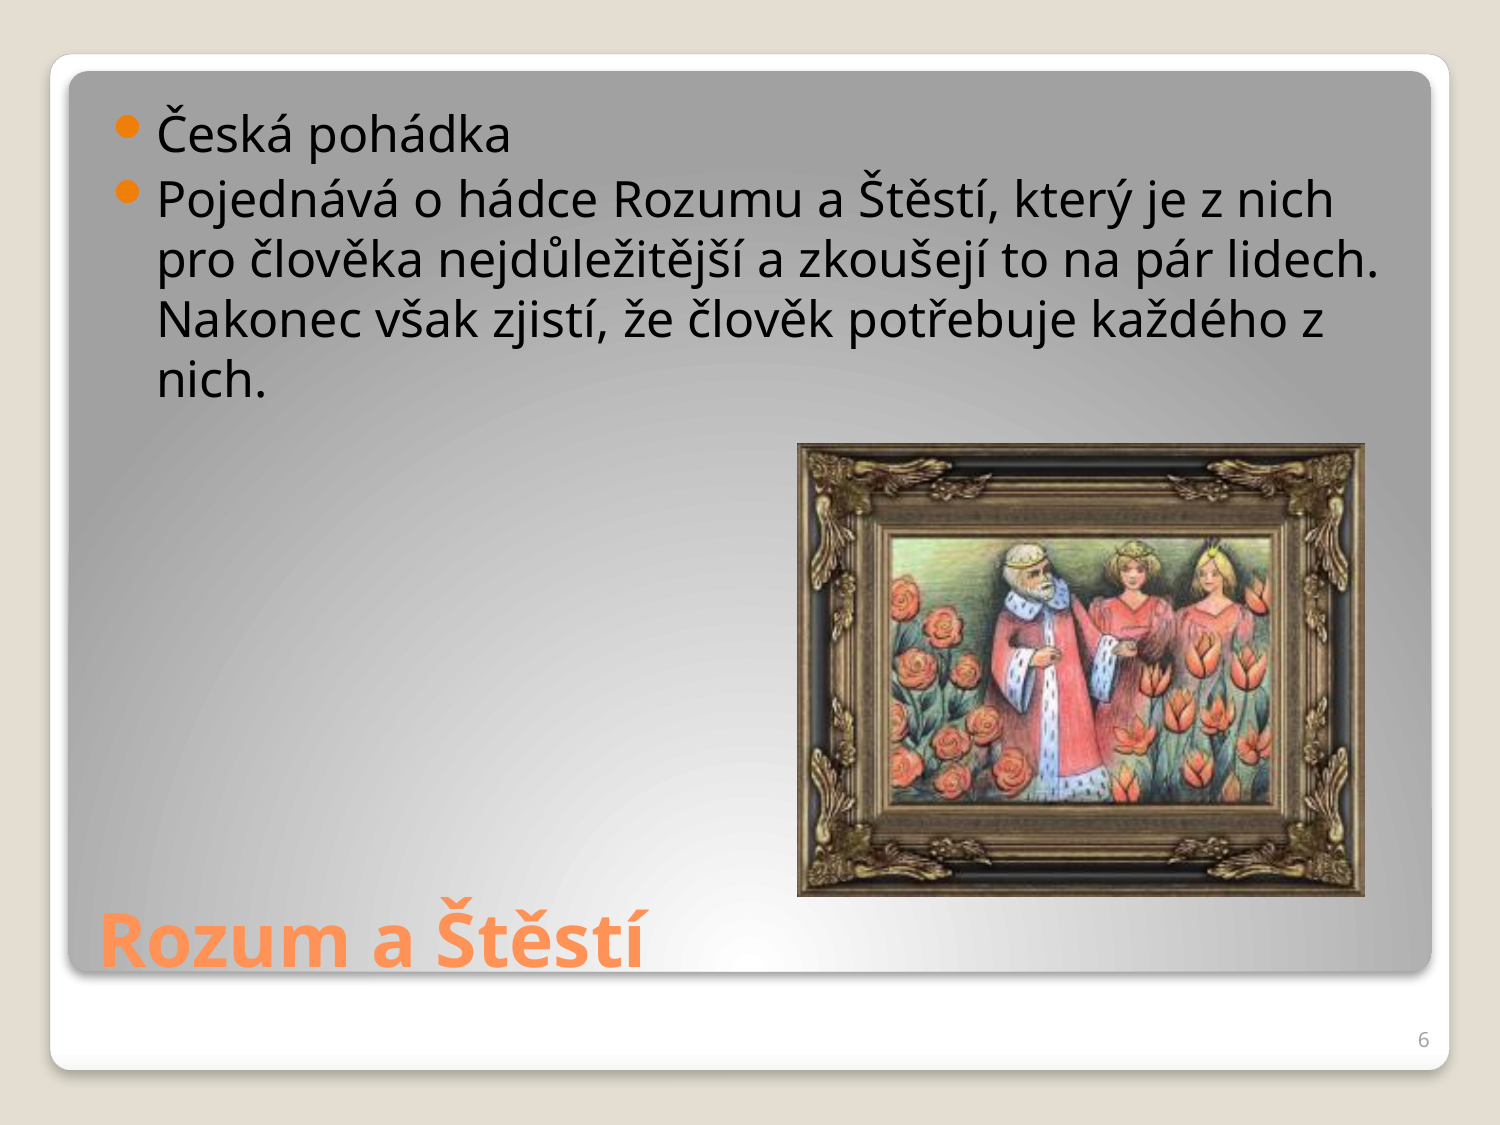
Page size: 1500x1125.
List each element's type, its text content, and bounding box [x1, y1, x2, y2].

title Rozum a Štěstí [82, 817, 1425, 990]
list Česká pohádka Pojednává o hádce Rozumu a Štěstí, který je z nich pro člověka nejdůležitější a zkoušejí to na pár lidech. Nakonec však zjistí, že člověk potřebuje každého z nich. [82, 86, 1425, 774]
slide_number 6 [1369, 1002, 1445, 1063]
picture [796, 443, 1365, 898]
